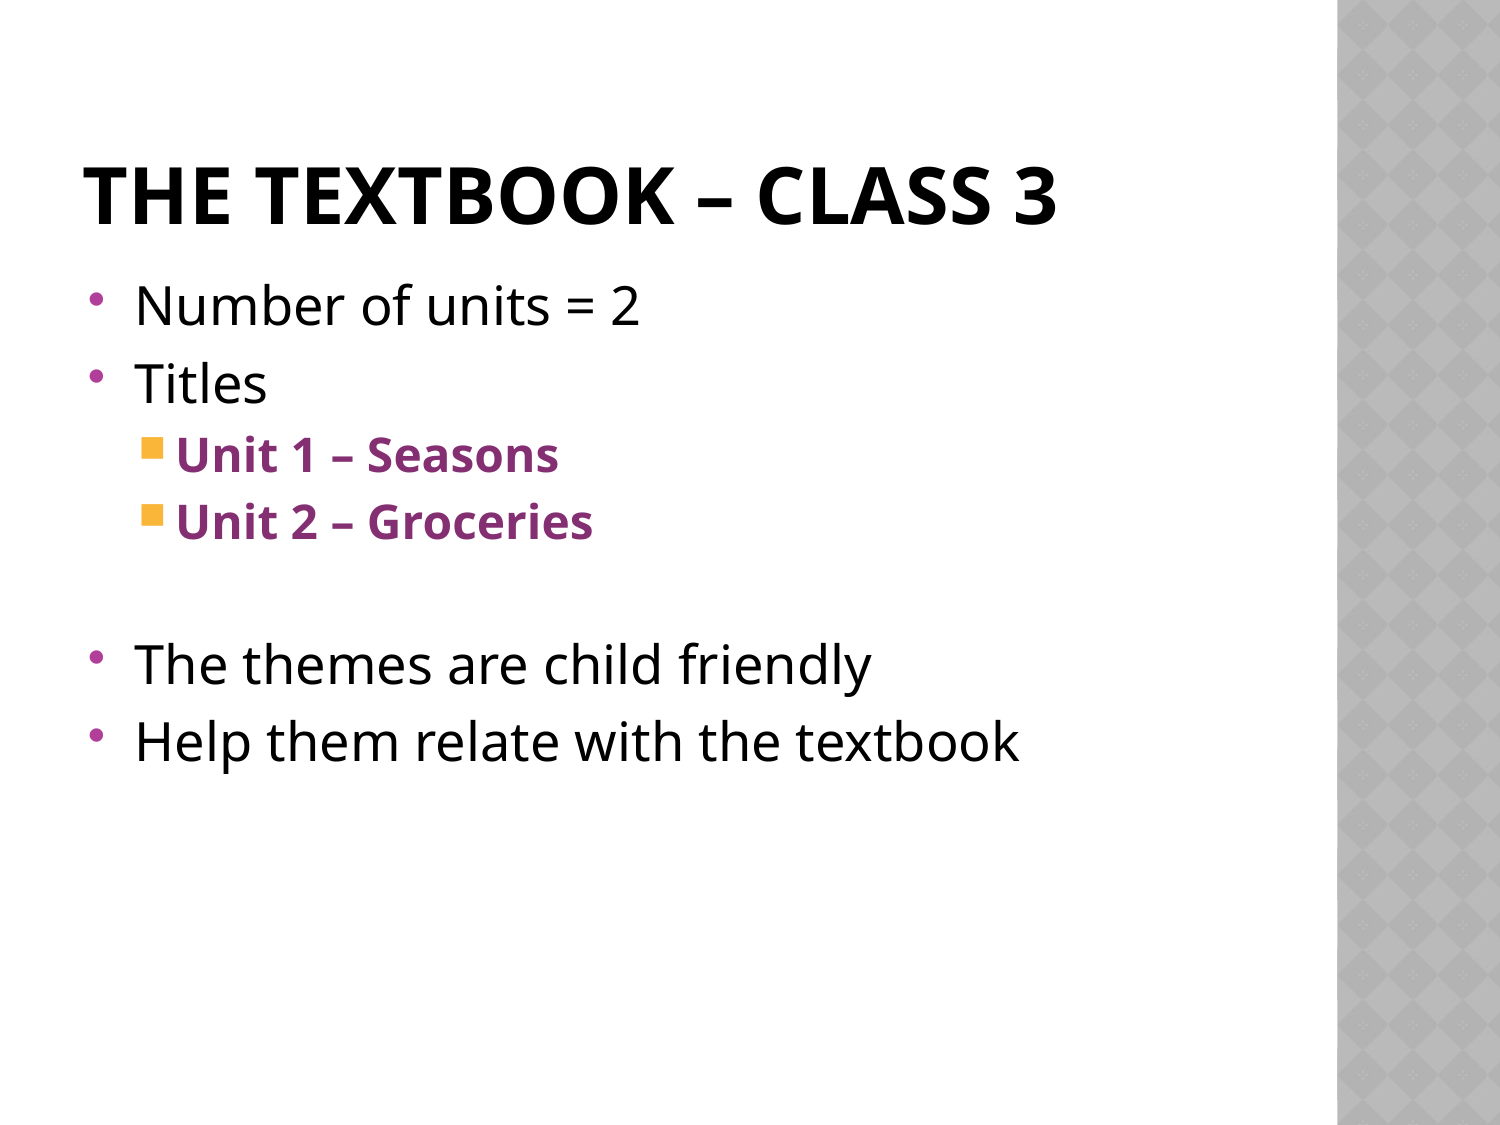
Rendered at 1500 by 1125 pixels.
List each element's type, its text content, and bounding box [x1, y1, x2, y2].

list Number of units = 2 Titles Unit 1 – Seasons Unit 2 – Groceries The themes are child friendly Help them relate with the textbook [75, 264, 1263, 1059]
title The textbook – Class 3 [75, 52, 1263, 240]
